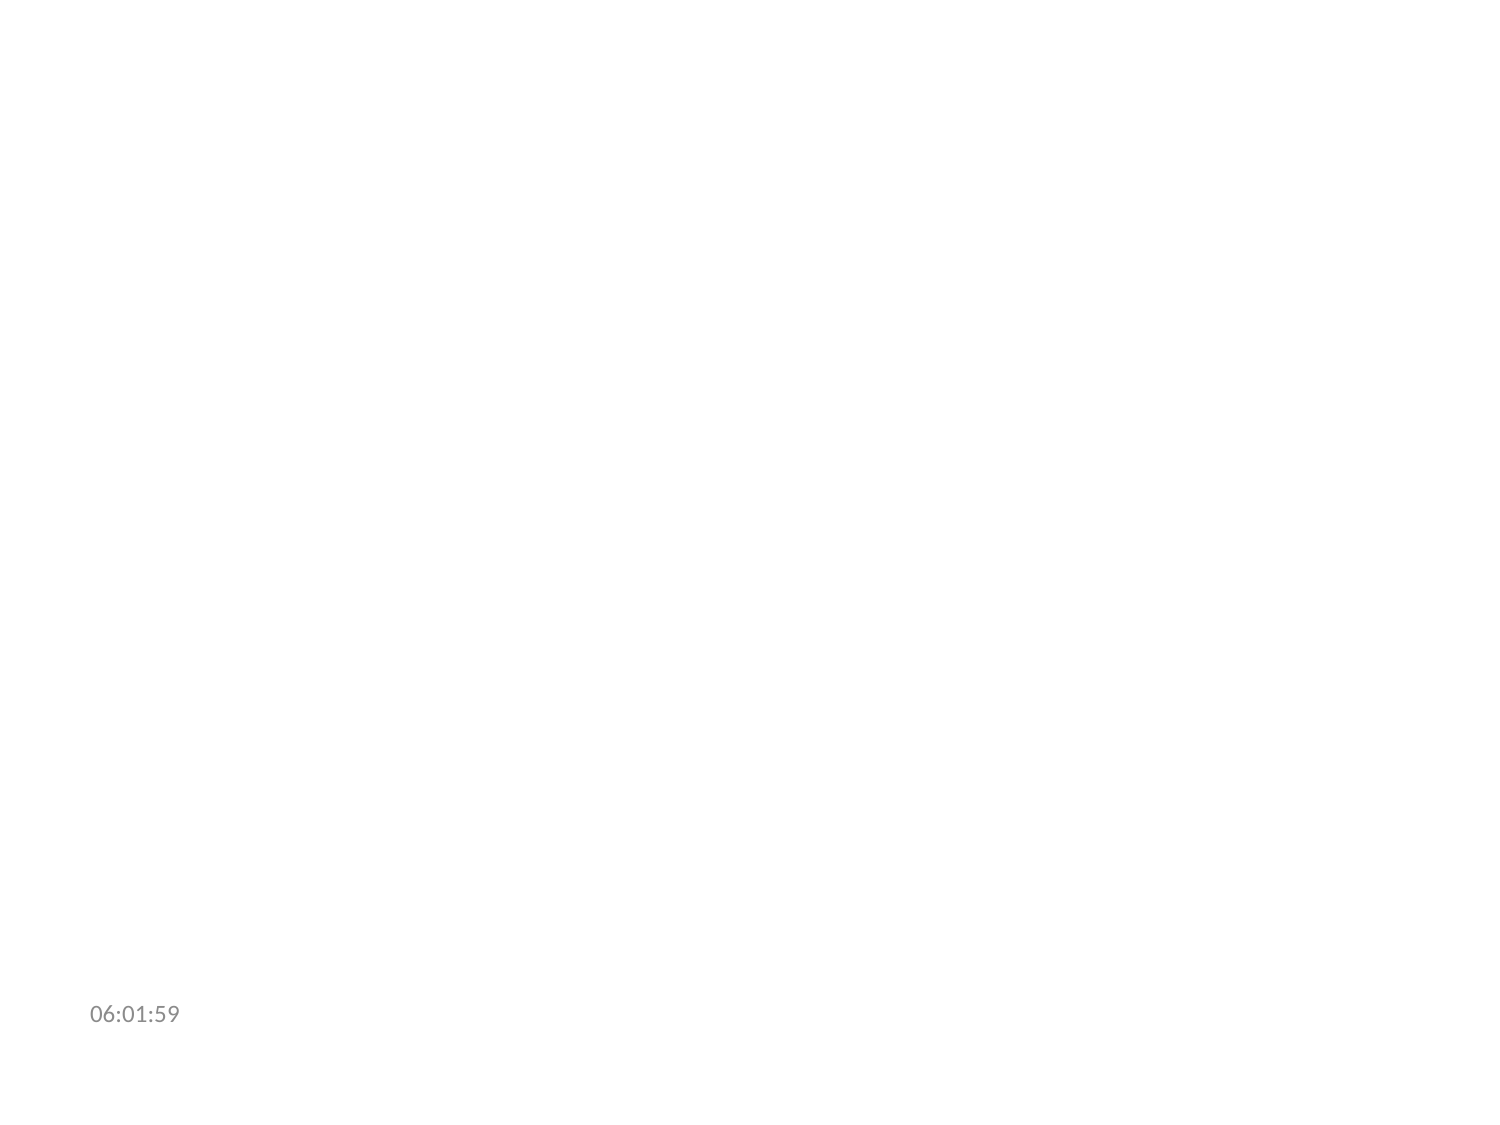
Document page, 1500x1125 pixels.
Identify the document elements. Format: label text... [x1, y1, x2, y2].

text_box 15:35:09 [75, 982, 425, 1043]
